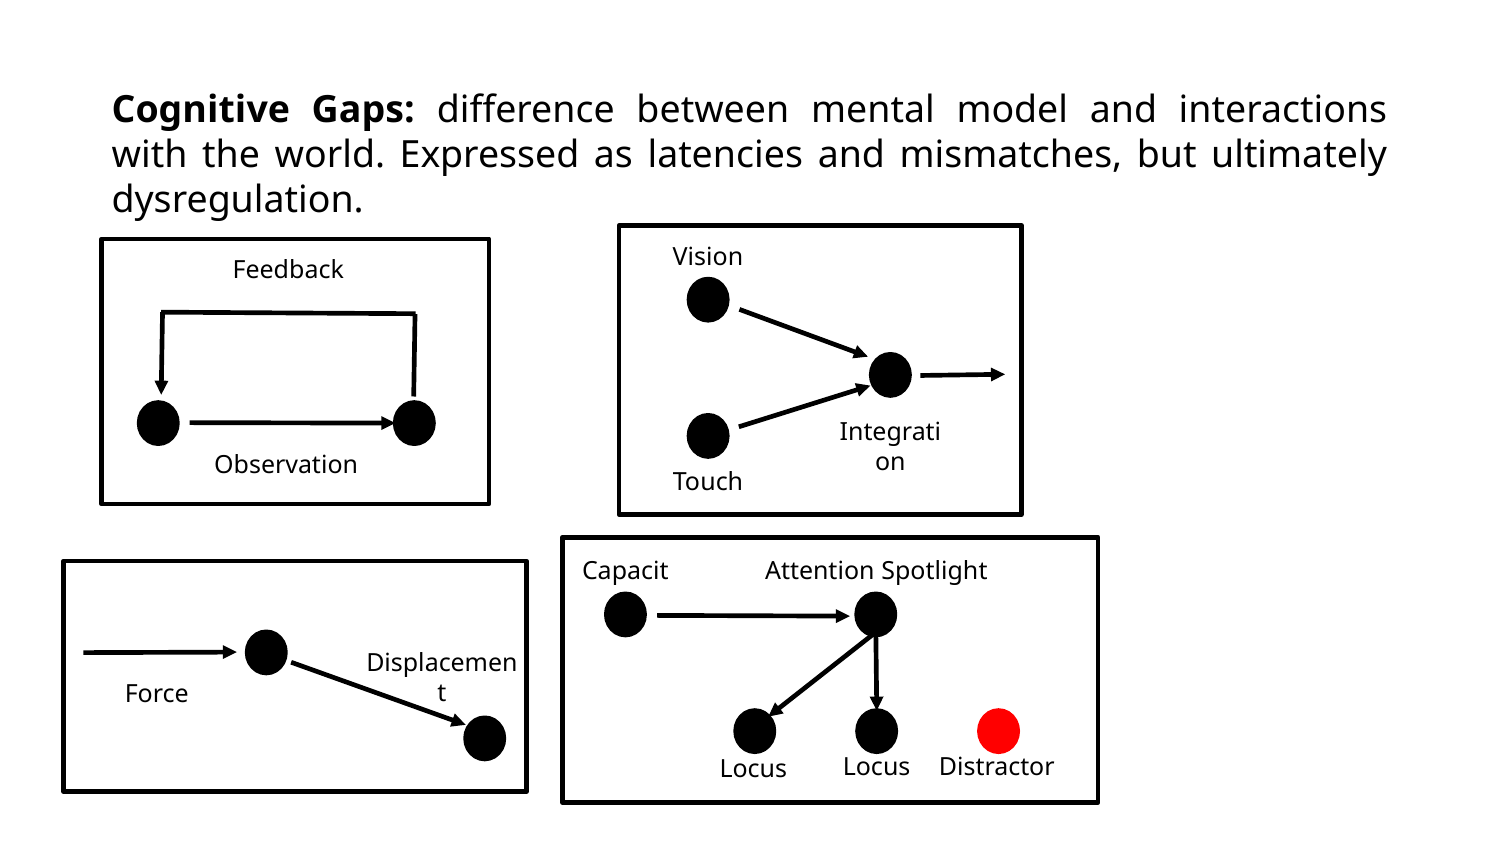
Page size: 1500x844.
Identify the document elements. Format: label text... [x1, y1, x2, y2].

text_box [139, 402, 178, 444]
text_box Displacement [348, 631, 536, 683]
text_box [465, 717, 504, 759]
text_box [63, 560, 527, 792]
text_box Feedback [161, 238, 416, 291]
text_box [857, 711, 896, 735]
text_box [856, 593, 895, 635]
text_box Locus [813, 735, 920, 787]
text_box [606, 593, 645, 636]
text_box Observation [159, 433, 414, 485]
text_box [871, 354, 910, 396]
text_box [688, 279, 728, 321]
text_box [619, 225, 1022, 515]
text_box Locus [690, 737, 817, 789]
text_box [739, 309, 869, 357]
text_box Integration [816, 400, 964, 453]
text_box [290, 661, 466, 725]
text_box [738, 385, 871, 428]
text_box Vision [634, 225, 782, 264]
text_box Touch [634, 450, 782, 492]
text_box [768, 634, 877, 717]
text_box Capacity [562, 539, 689, 591]
text_box Attention Spotlight [733, 539, 1020, 591]
text_box [395, 402, 434, 444]
text_box [562, 537, 1099, 803]
text_box [247, 631, 286, 673]
text_box [979, 710, 1018, 735]
text_box [101, 238, 489, 504]
text_box [688, 415, 728, 450]
text_box Force [83, 662, 231, 714]
text_box [735, 710, 774, 737]
text_box Distractor [920, 735, 1074, 787]
text_box Cognitive Gaps: difference between mental model and interactions with the world. Expressed as latencies and mismatches, but ultimately dysregulation. [96, 70, 1404, 182]
